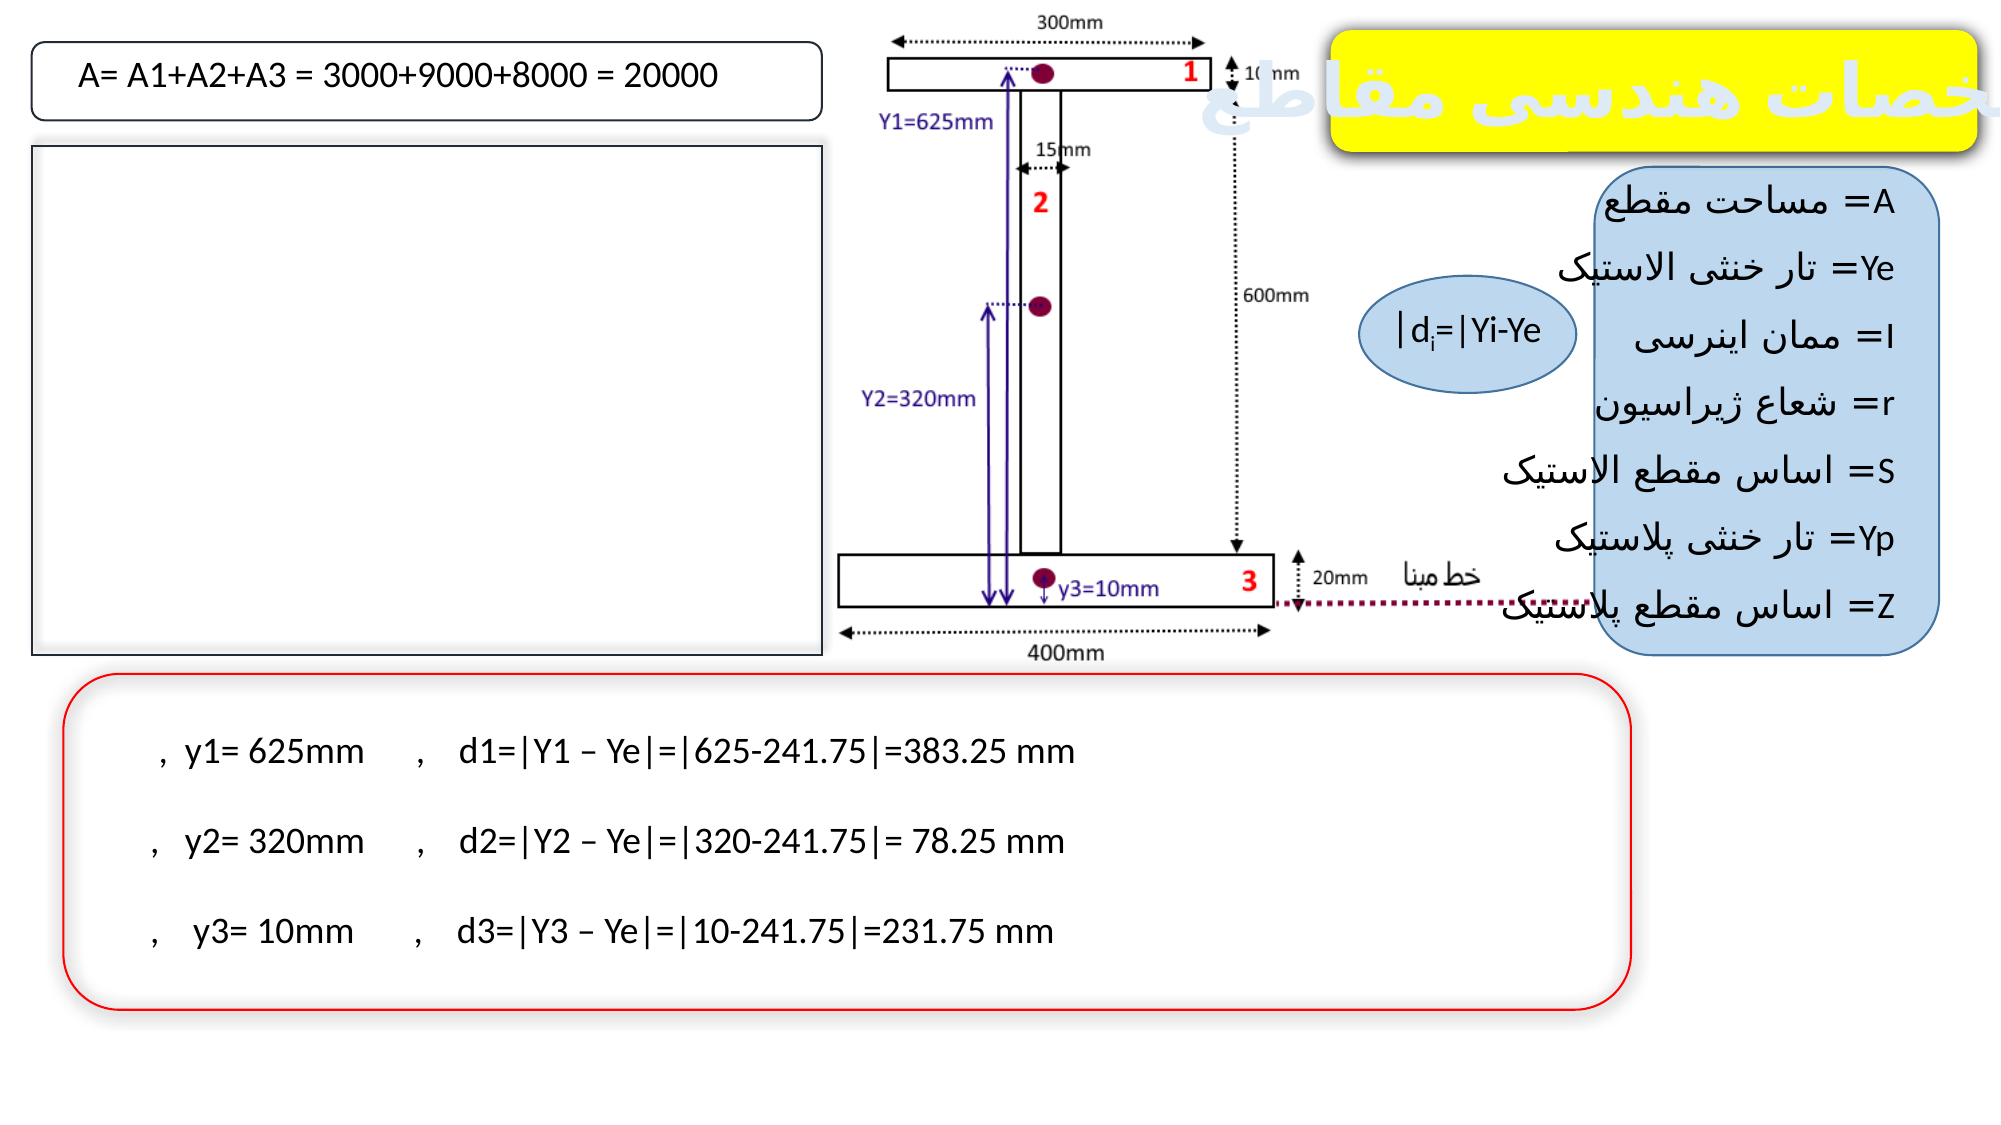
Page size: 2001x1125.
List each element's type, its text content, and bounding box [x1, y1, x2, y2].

text_box [1605, 173, 1941, 657]
text_box A= مساحت مقطع Ye= تار خنثی الاستیک I= ممان اینرسی r= شعاع ژیراسیون S= اساس مقطع الاستیک Yp= تار خنثی پلاستیک Z= اساس مقطع پلاستیک [1595, 145, 1910, 633]
text_box [31, 145, 804, 656]
text_box [30, 41, 804, 122]
text_box [1595, 29, 1972, 35]
text_box [62, 672, 1633, 1011]
picture [804, 1, 1595, 674]
text_box مشخصات هندسی مقاطع [1595, 35, 2000, 141]
text_box [1595, 141, 1977, 153]
